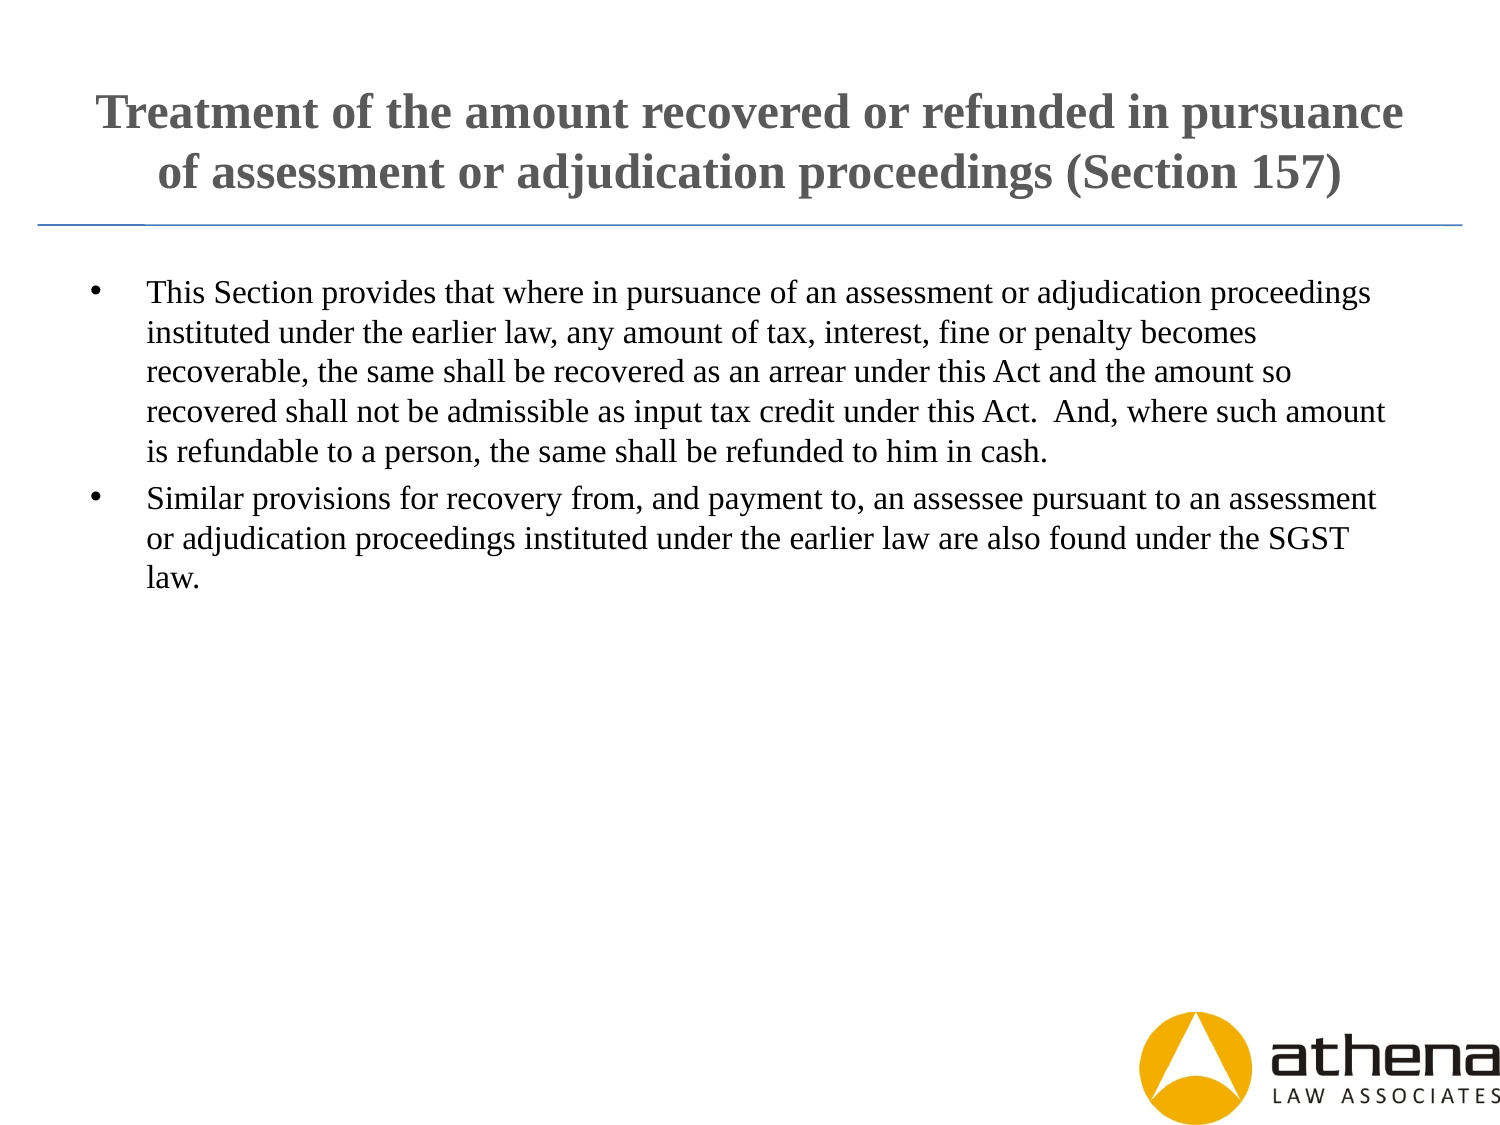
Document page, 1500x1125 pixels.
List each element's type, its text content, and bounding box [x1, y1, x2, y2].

list This Section provides that where in pursuance of an assessment or adjudication proceedings instituted under the earlier law, any amount of tax, interest, fine or penalty becomes recoverable, the same shall be recovered as an arrear under this Act and the amount so recovered shall not be admissible as input tax credit under this Act. And, where such amount is refundable to a person, the same shall be refunded to him in cash. Similar provisions for recovery from, and payment to, an assessee pursuant to an assessment or adjudication proceedings instituted under the earlier law are also found under the SGST law. [75, 262, 1425, 1005]
title Treatment of the amount recovered or refunded in pursuance of assessment or adjudication proceedings (Section 157) [75, 45, 1425, 233]
picture [1139, 1012, 1500, 1125]
